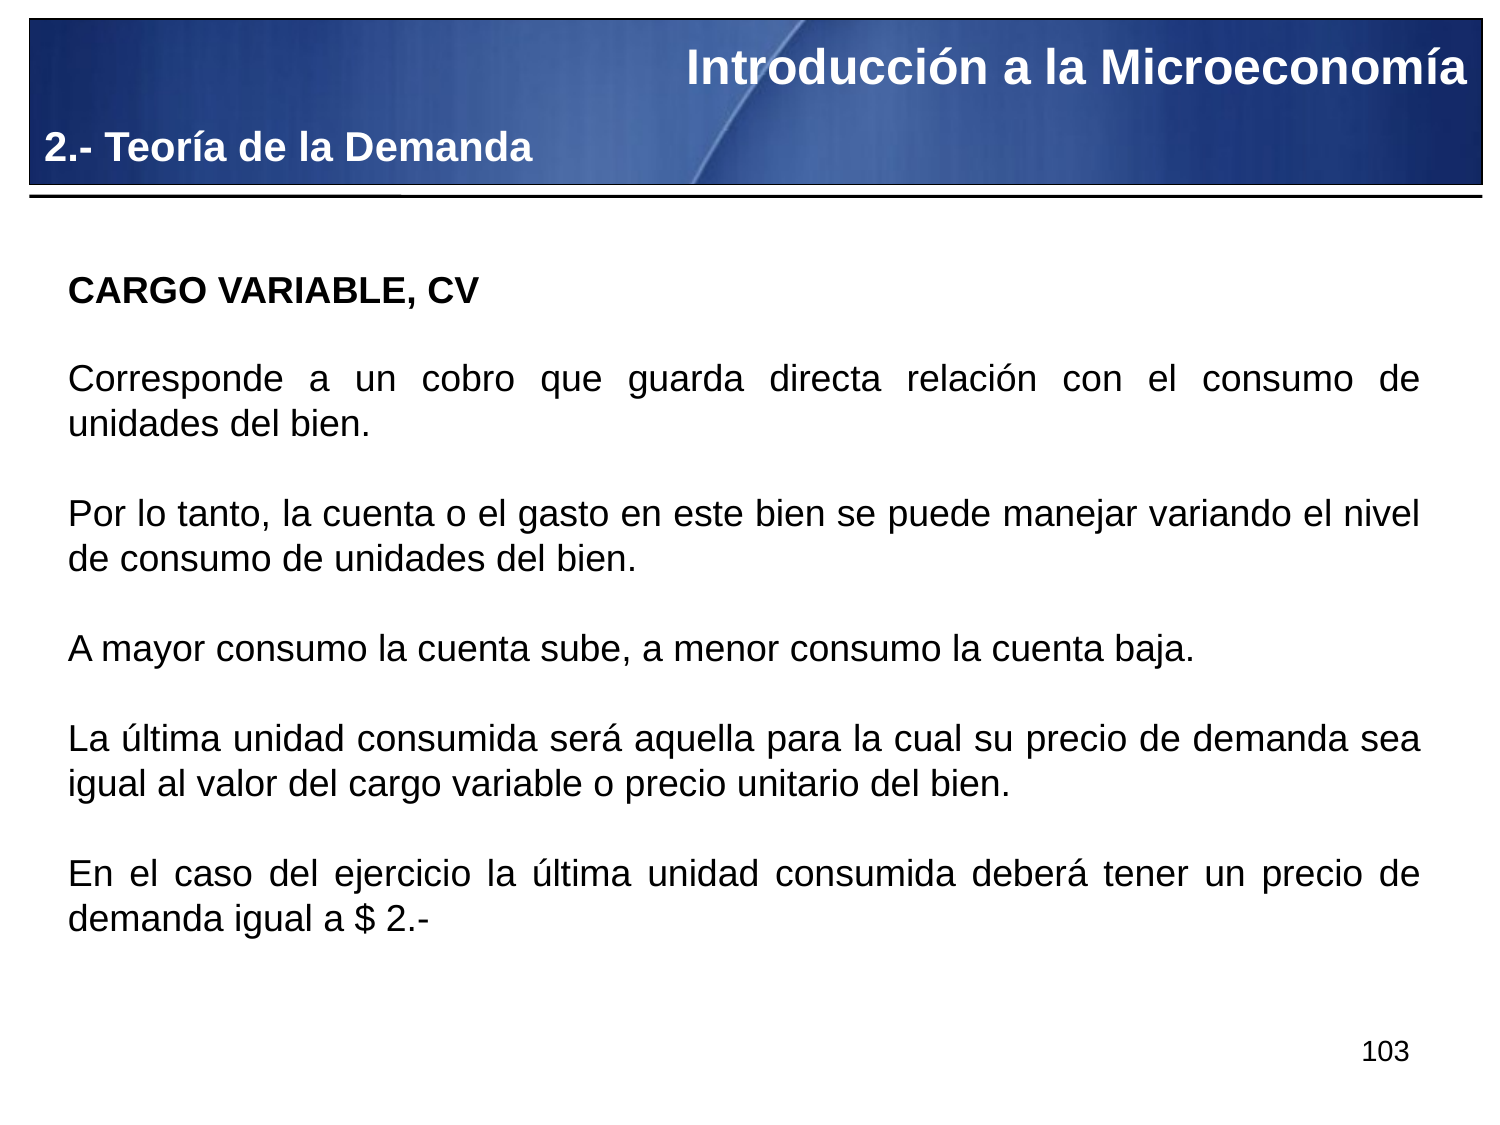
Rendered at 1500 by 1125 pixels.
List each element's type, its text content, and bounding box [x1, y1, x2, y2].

text_box [29, 19, 1483, 185]
text_box 2.- Teoría de la Demanda [29, 112, 585, 178]
slide_number 103 [1074, 1024, 1426, 1103]
text_box CARGO VARIABLE, CV [53, 259, 1436, 319]
text_box Introducción a la Microeconomía [608, 26, 1483, 102]
text_box Corresponde a un cobro que guarda directa relación con el consumo de unidades del bien. Por lo tanto, la cuenta o el gasto en este bien se puede manejar variando el nivel de consumo de unidades del bien. A mayor consumo la cuenta sube, a menor consumo la cuenta baja. La última unidad consumida será aquella para la cual su precio de demanda sea igual al valor del cargo variable o precio unitario del bien. En el caso del ejercicio la última unidad consumida deberá tener un precio de demanda igual a $ 2.- [53, 346, 1436, 947]
